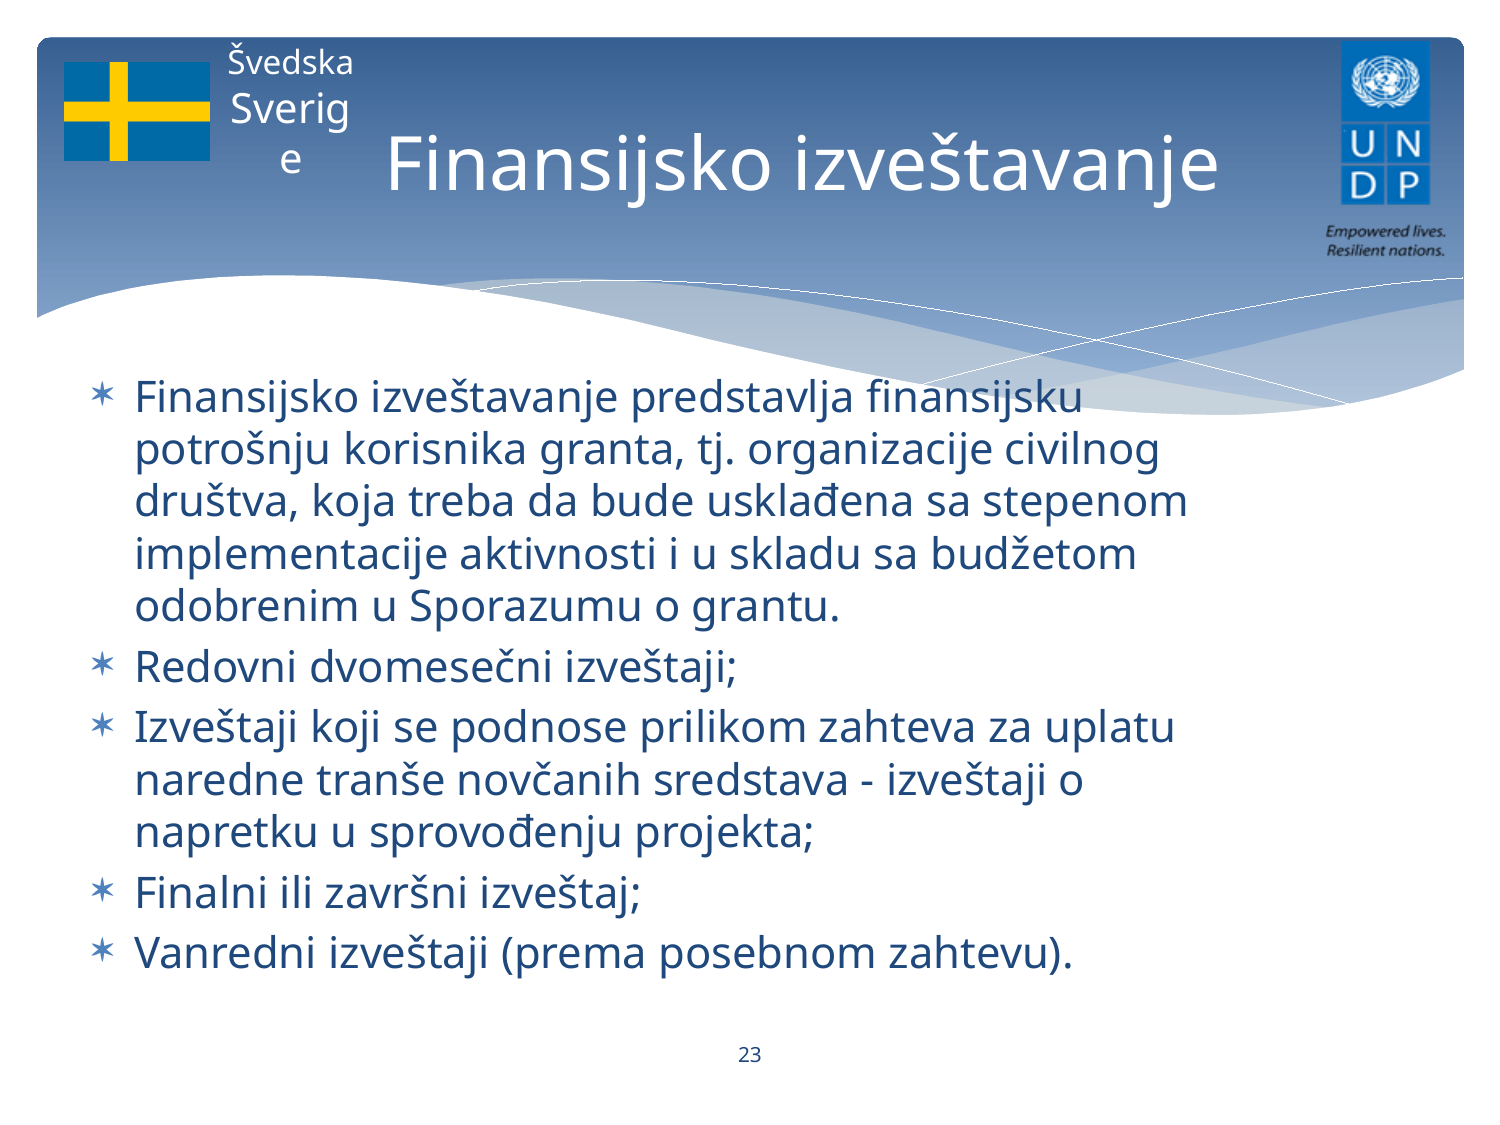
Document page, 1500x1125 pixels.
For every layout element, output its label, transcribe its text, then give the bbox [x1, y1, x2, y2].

list Finansijsko izveštavanje predstavlja finansijsku potrošnju korisnika granta, tj. organizacije civilnog društva, koja treba da bude usklađena sa stepenom implementacije aktivnosti i u skladu sa budžetom odobrenim u Sporazumu o grantu. Redovni dvomesečni izveštaji; Izveštaji koji se podnose prilikom zahteva za uplatu naredne tranše novčanih sredstava - izveštaji o napretku u sprovođenju projekta; Finalni ili završni izveštaj; Vanredni izveštaji (prema posebnom zahtevu). [76, 361, 1293, 987]
picture [64, 62, 210, 162]
text_box Švedska Sverige [210, 61, 378, 162]
title Finansijsko izveštavanje [289, 58, 1317, 264]
picture [1326, 41, 1449, 281]
slide_number 23 [654, 1025, 846, 1086]
